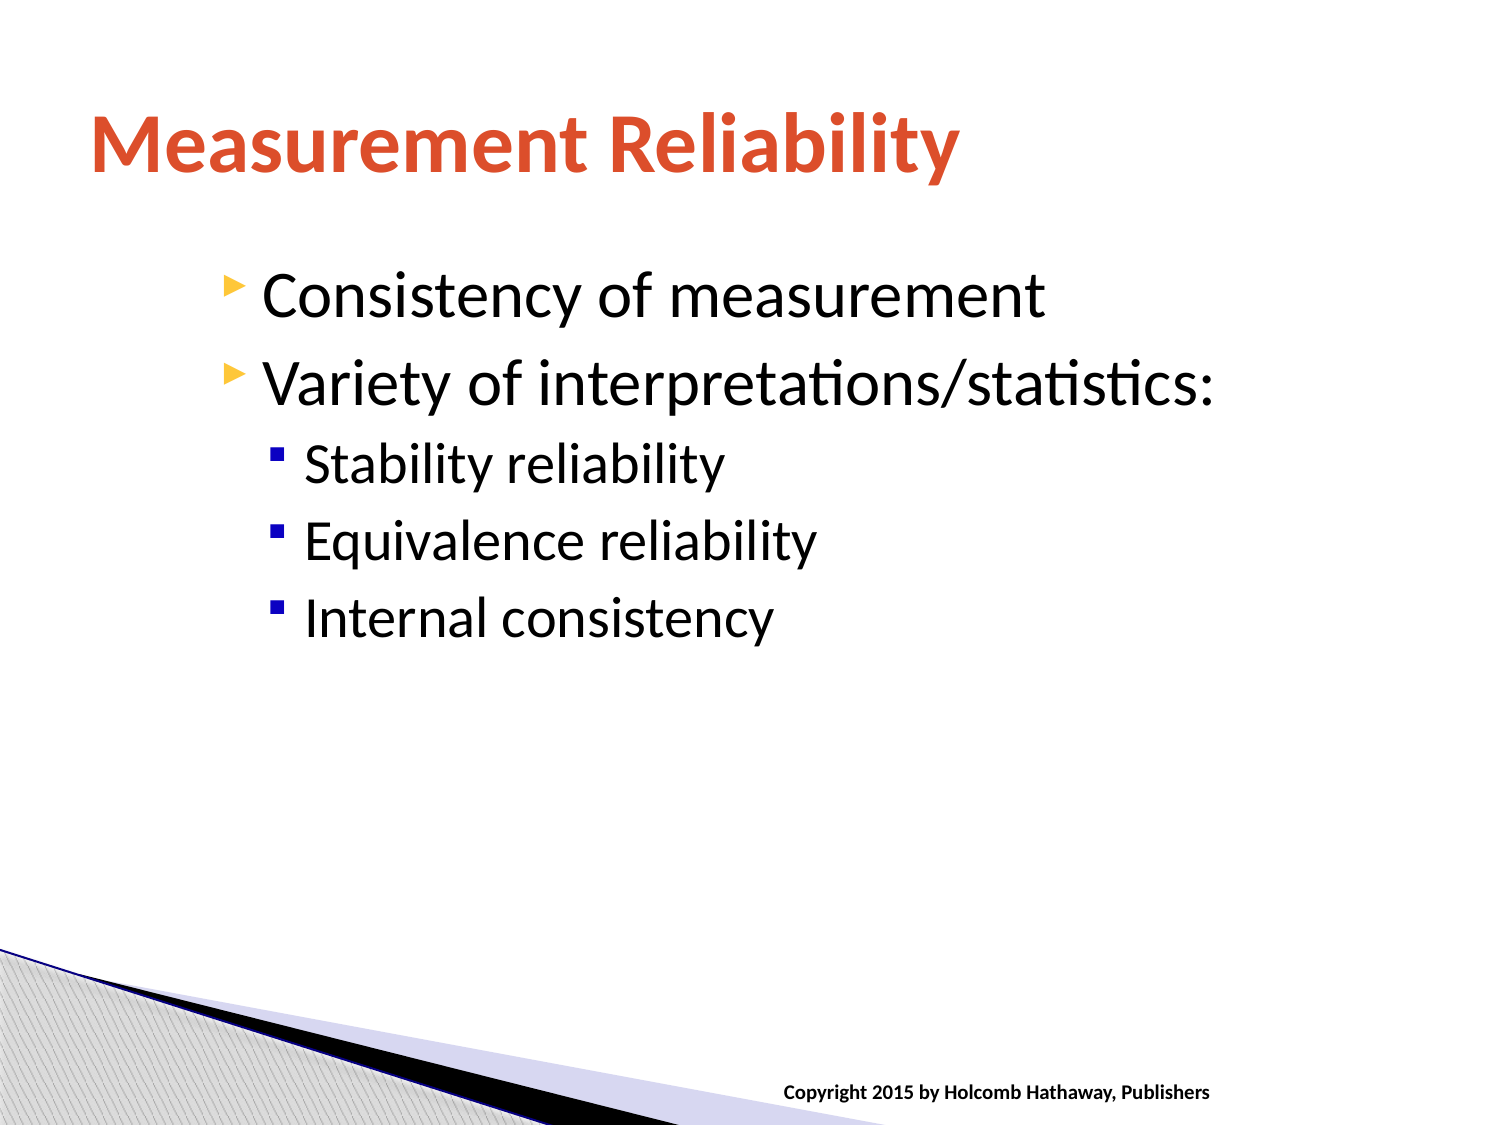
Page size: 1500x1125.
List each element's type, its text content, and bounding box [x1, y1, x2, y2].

footer Copyright 2015 by Holcomb Hathaway, Publishers [718, 1051, 1225, 1112]
list Consistency of measurement Variety of interpretations/statistics: Stability reliability Equivalence reliability Internal consistency [187, 243, 1325, 986]
title Measurement Reliability [75, 45, 1425, 233]
